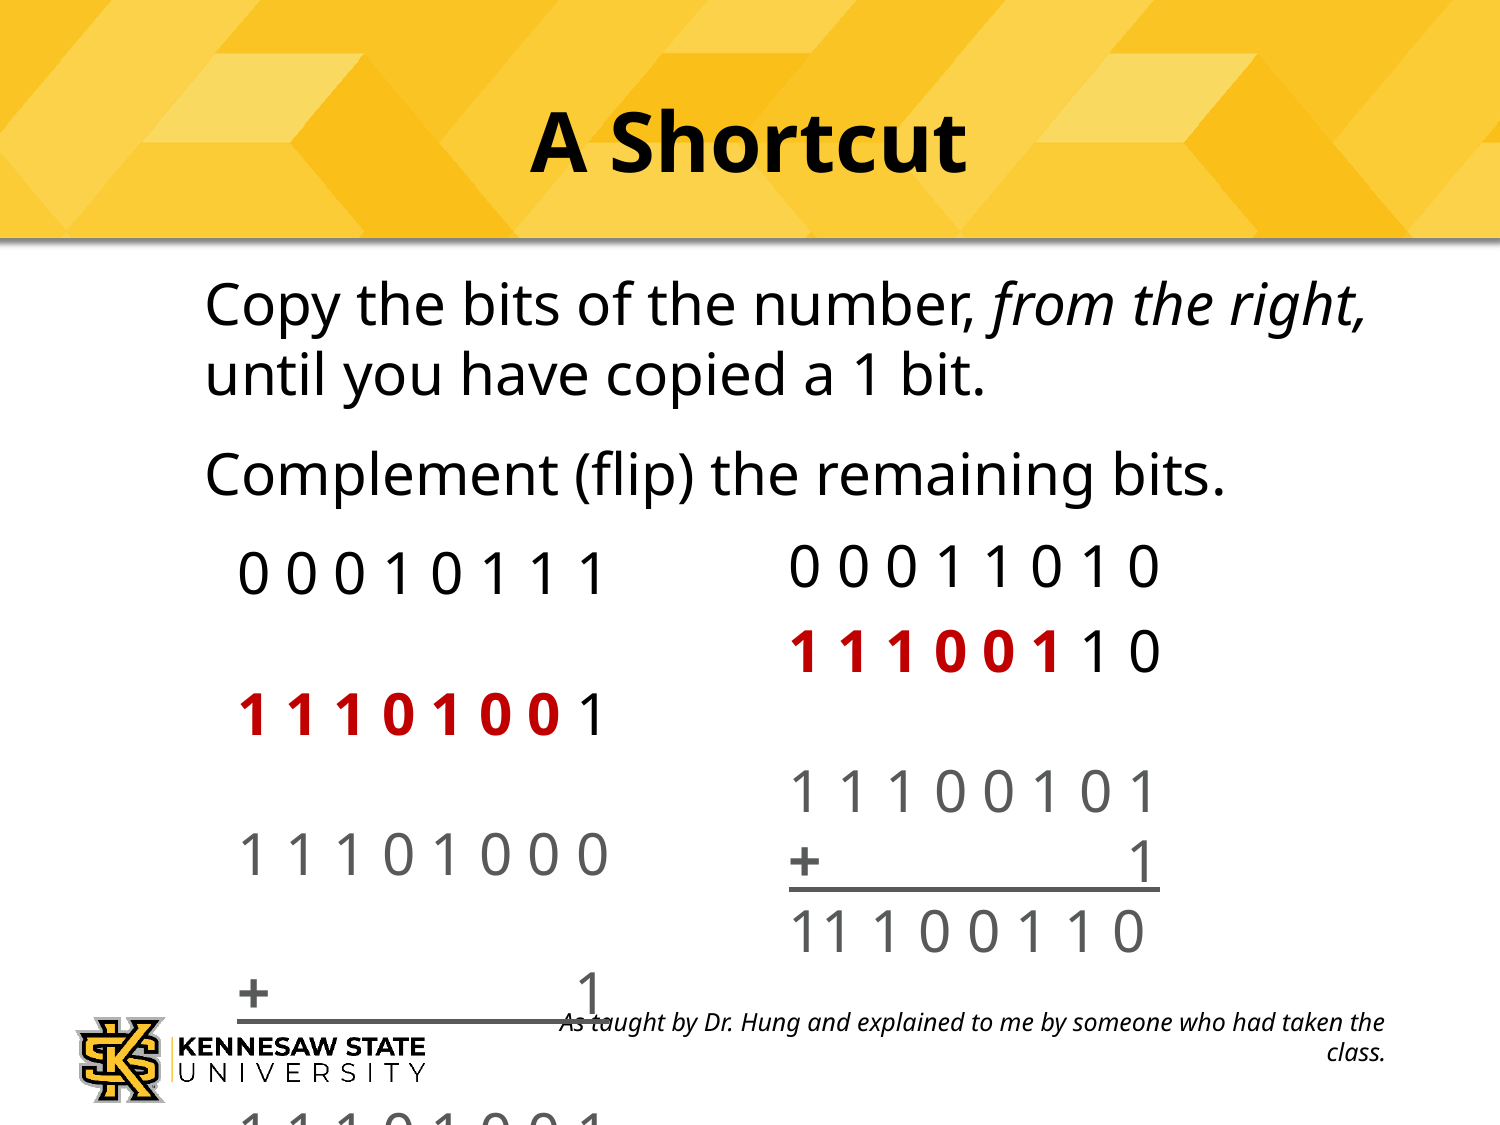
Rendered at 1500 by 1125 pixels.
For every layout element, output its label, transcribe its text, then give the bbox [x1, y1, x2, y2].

picture [75, 1017, 222, 1103]
text_box As taught by Dr. Hung and explained to me by someone who had taken the class. [740, 996, 1405, 1076]
title A Shortcut [75, 45, 1425, 233]
text_box 0 0 0 1 0 1 1 1 1 1 1 0 1 0 0 1 1 1 1 0 1 0 0 0 + 1 1 1 1 0 1 0 0 1 [222, 529, 740, 1125]
picture [0, 0, 1500, 251]
text_box Copy the bits of the number, from the right, until you have copied a 1 bit. Complement (flip) the remaining bits. [186, 258, 1405, 577]
text_box 0 0 0 1 1 0 1 0 1 1 1 0 0 1 1 0 1 1 1 0 0 1 0 1 + 1 11 1 0 0 1 1 0 [773, 521, 1313, 1017]
